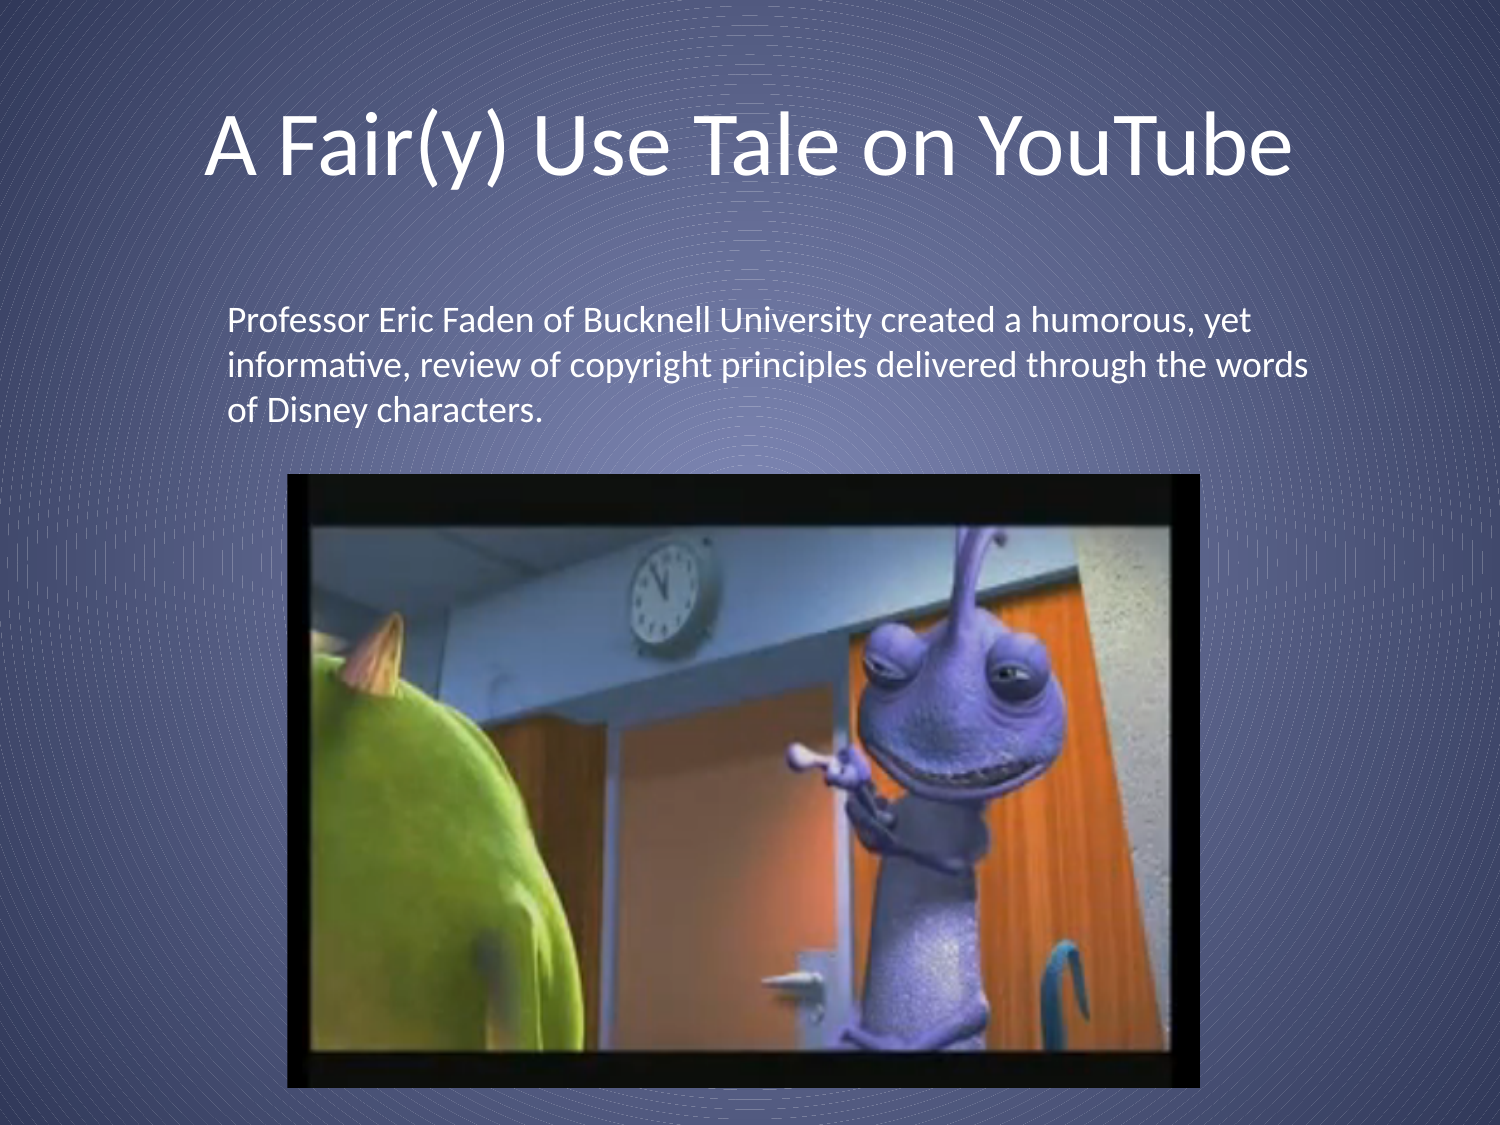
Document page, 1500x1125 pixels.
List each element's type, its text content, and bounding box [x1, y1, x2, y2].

title A Fair(y) Use Tale on YouTube [75, 45, 1425, 233]
text_box Professor Eric Faden of Bucknell University created a humorous, yet informative, review of copyright principles delivered through the words of Disney characters. [212, 287, 1338, 483]
picture [287, 474, 1201, 1088]
